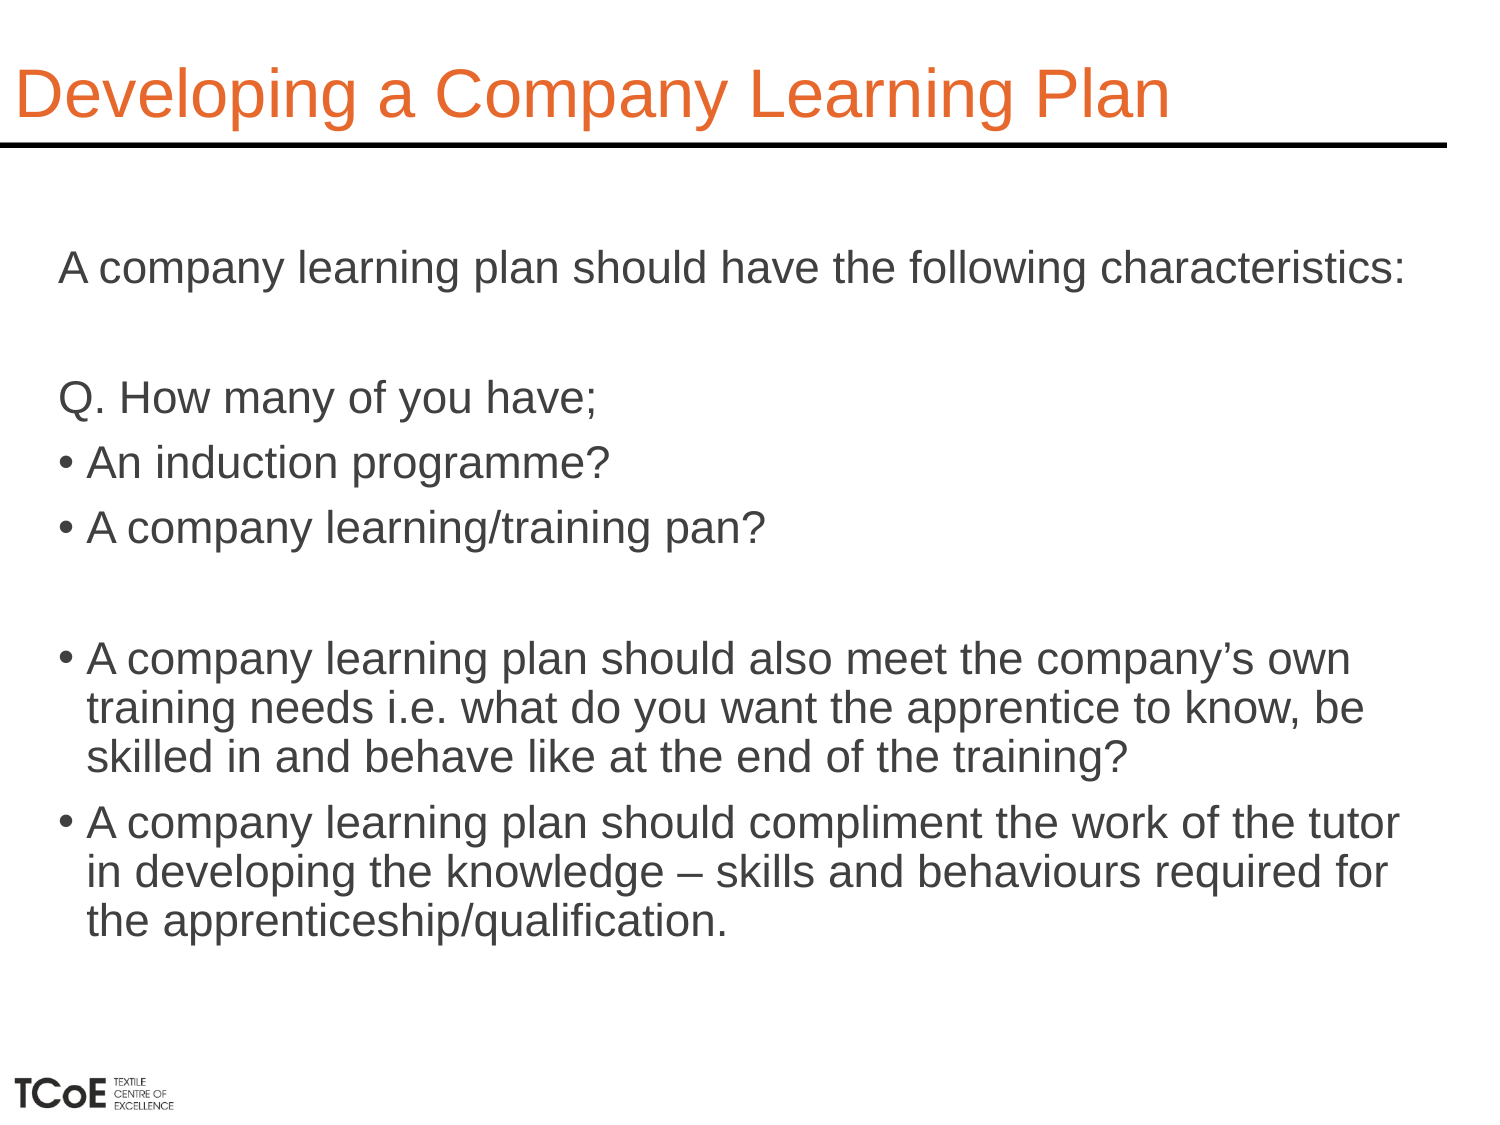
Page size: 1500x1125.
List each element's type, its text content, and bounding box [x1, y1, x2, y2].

picture [0, 139, 1448, 152]
list A company learning plan should have the following characteristics: Q. How many of you have; An induction programme? A company learning/training pan? A company learning plan should also meet the company’s own training needs i.e. what do you want the apprentice to know, be skilled in and behave like at the end of the training? A company learning plan should compliment the work of the tutor in developing the knowledge – skills and behaviours required for the apprenticeship/qualification. [43, 236, 1444, 1056]
title Developing a Company Learning Plan [0, 50, 1444, 143]
picture [12, 1064, 191, 1115]
